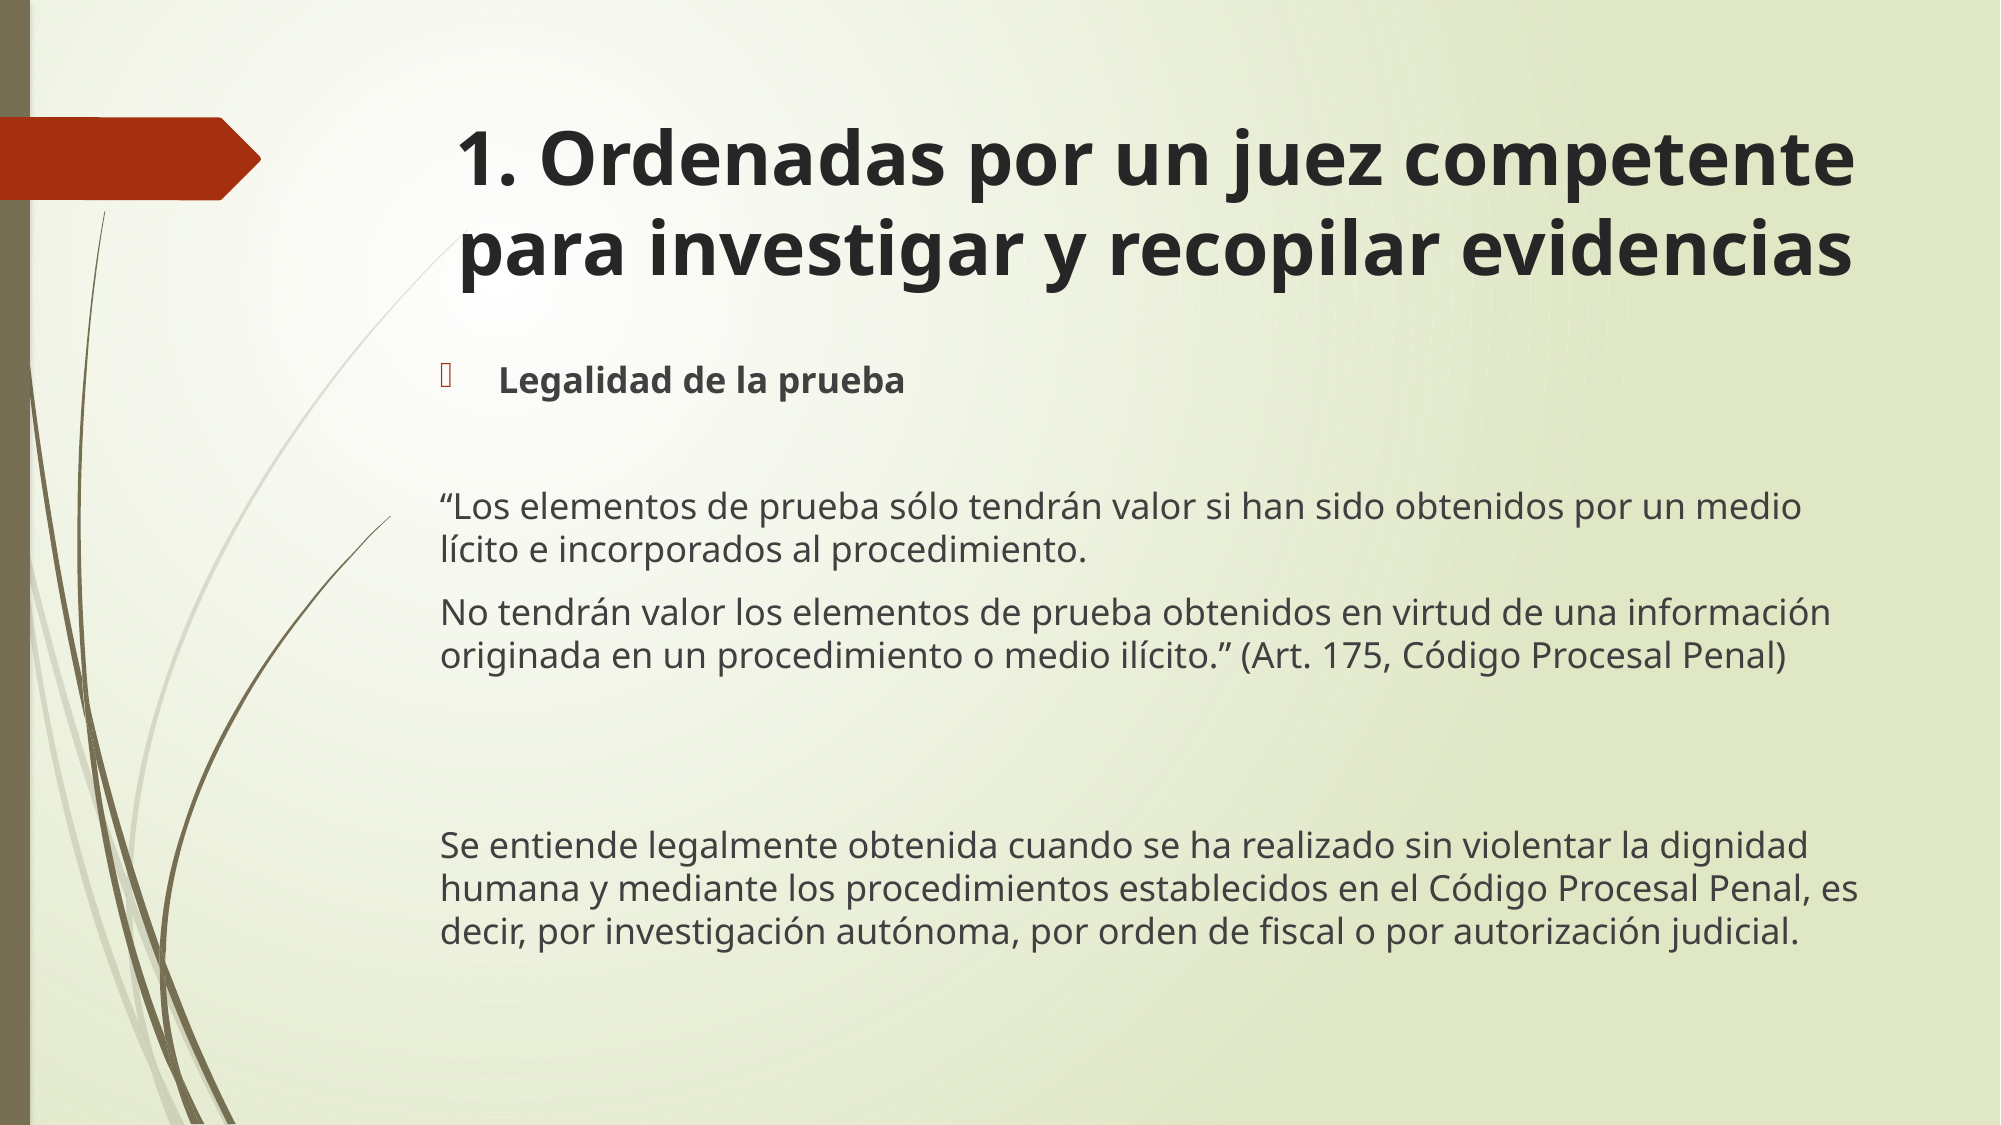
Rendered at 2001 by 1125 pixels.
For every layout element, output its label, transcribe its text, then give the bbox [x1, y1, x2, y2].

title 1. Ordenadas por un juez competente para investigar y recopilar evidencias [425, 102, 1888, 313]
list Legalidad de la prueba “Los elementos de prueba sólo tendrán valor si han sido obtenidos por un medio lícito e incorporados al procedimiento. No tendrán valor los elementos de prueba obtenidos en virtud de una información originada en un procedimiento o medio ilícito.” (Art. 175, Código Procesal Penal) Se entiende legalmente obtenida cuando se ha realizado sin violentar la dignidad humana y mediante los procedimientos establecidos en el Código Procesal Penal, es decir, por investigación autónoma, por orden de fiscal o por autorización judicial. [424, 350, 1888, 970]
